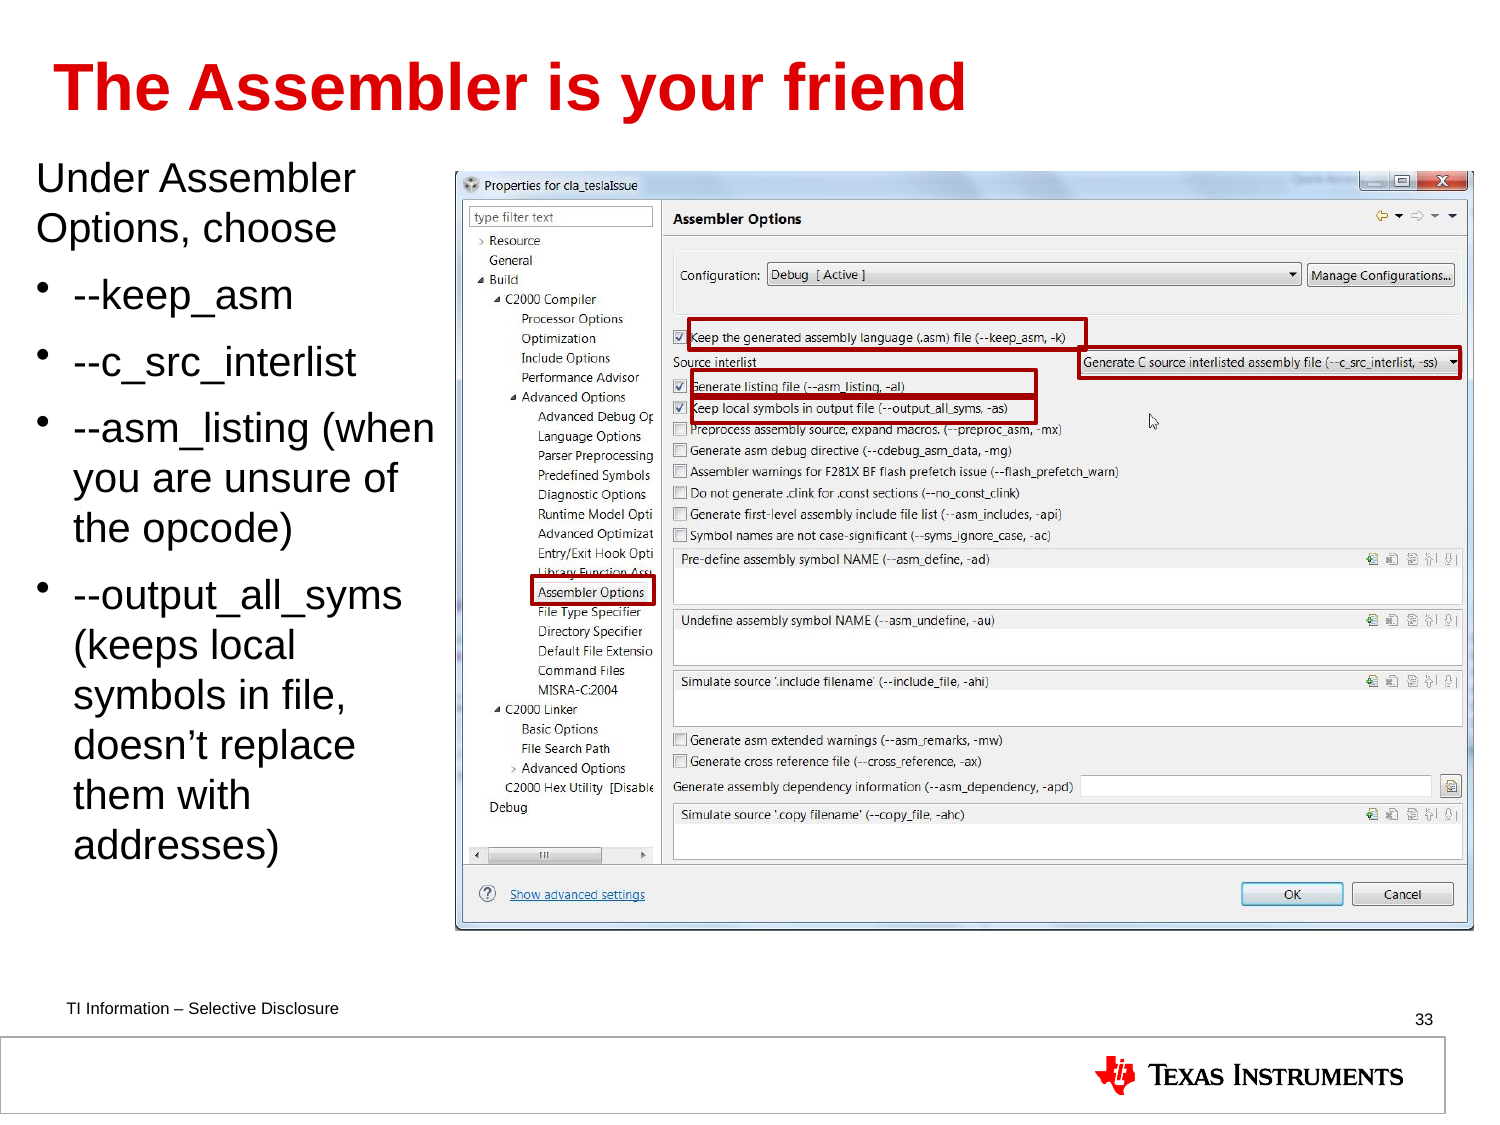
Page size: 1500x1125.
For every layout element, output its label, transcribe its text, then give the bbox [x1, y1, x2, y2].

picture [1095, 1056, 1403, 1095]
slide_number 33 [1098, 1001, 1449, 1036]
picture [455, 170, 1474, 932]
title The Assembler is your friend [37, 23, 1426, 158]
list Under Assembler Options, choose --keep_asm --c_src_interlist --asm_listing (when you are unsure of the opcode) --output_all_syms (keeps local symbols in file, doesn’t replace them with addresses) [20, 143, 470, 967]
